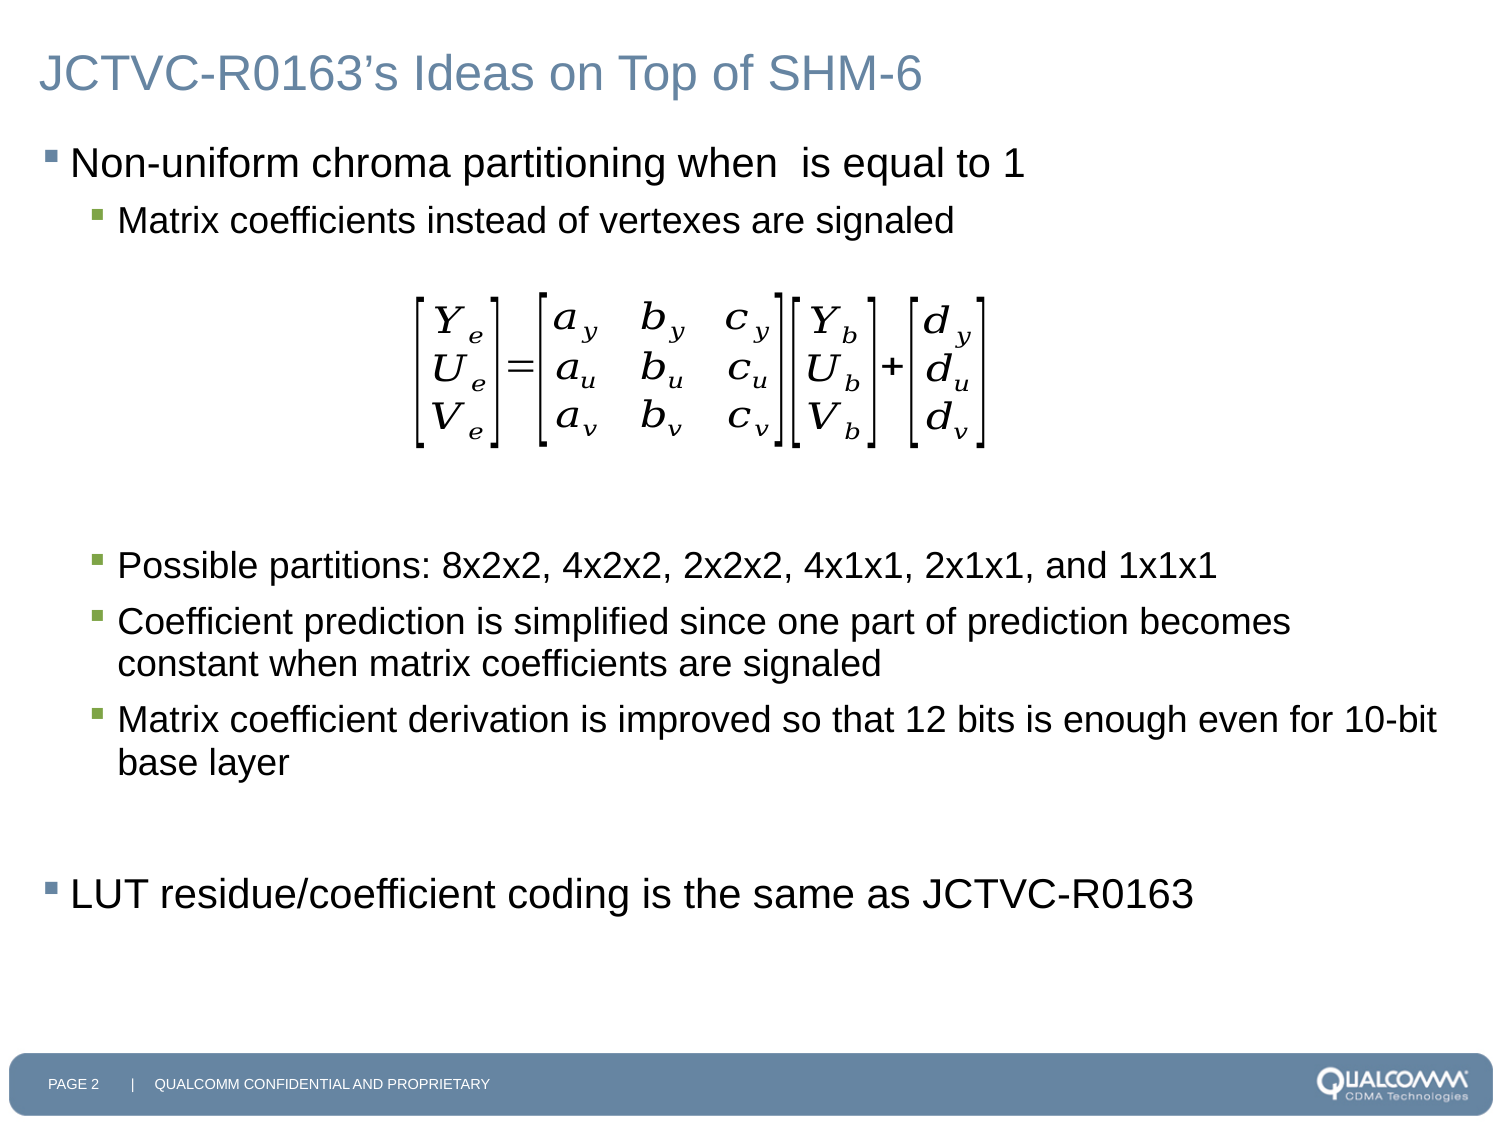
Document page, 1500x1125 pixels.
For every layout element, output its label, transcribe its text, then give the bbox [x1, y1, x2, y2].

picture [0, 1048, 1500, 1125]
title JCTVC-R0163’s Ideas on Top of SHM-6 [23, 44, 1457, 138]
